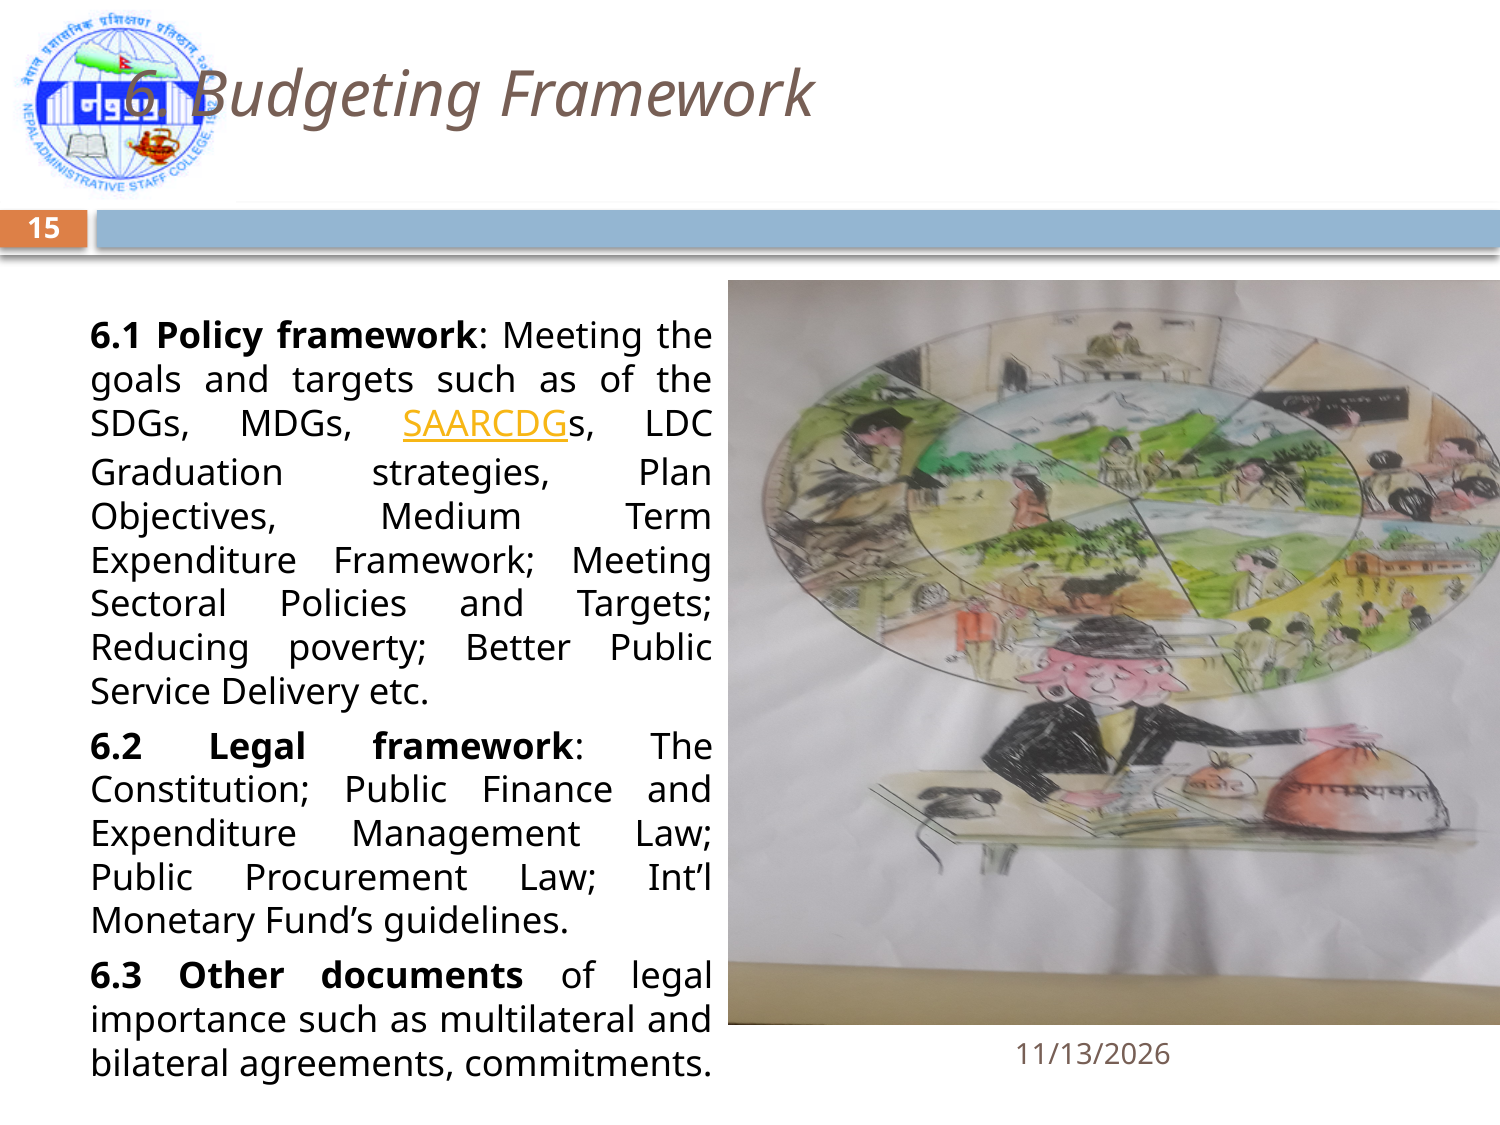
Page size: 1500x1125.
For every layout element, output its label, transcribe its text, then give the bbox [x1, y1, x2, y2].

picture [1, 0, 236, 208]
list 6.1 Policy framework: Meeting the goals and targets such as of the SDGs, MDGs, SAARCDGs, LDC Graduation strategies, Plan Objectives, Medium Term Expenditure Framework; Meeting Sectoral Policies and Targets; Reducing poverty; Better Public Service Delivery etc. 6.2 Legal framework: The Constitution; Public Finance and Expenditure Management Law; Public Procurement Law; Int’l Monetary Fund’s guidelines. 6.3 Other documents of legal importance such as multilateral and bilateral agreements, commitments. [75, 304, 729, 1125]
picture [728, 280, 1500, 1026]
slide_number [999, 1034, 1438, 1085]
slide_number 15 [0, 208, 88, 249]
title 6. Budgeting Framework [107, 45, 1377, 138]
